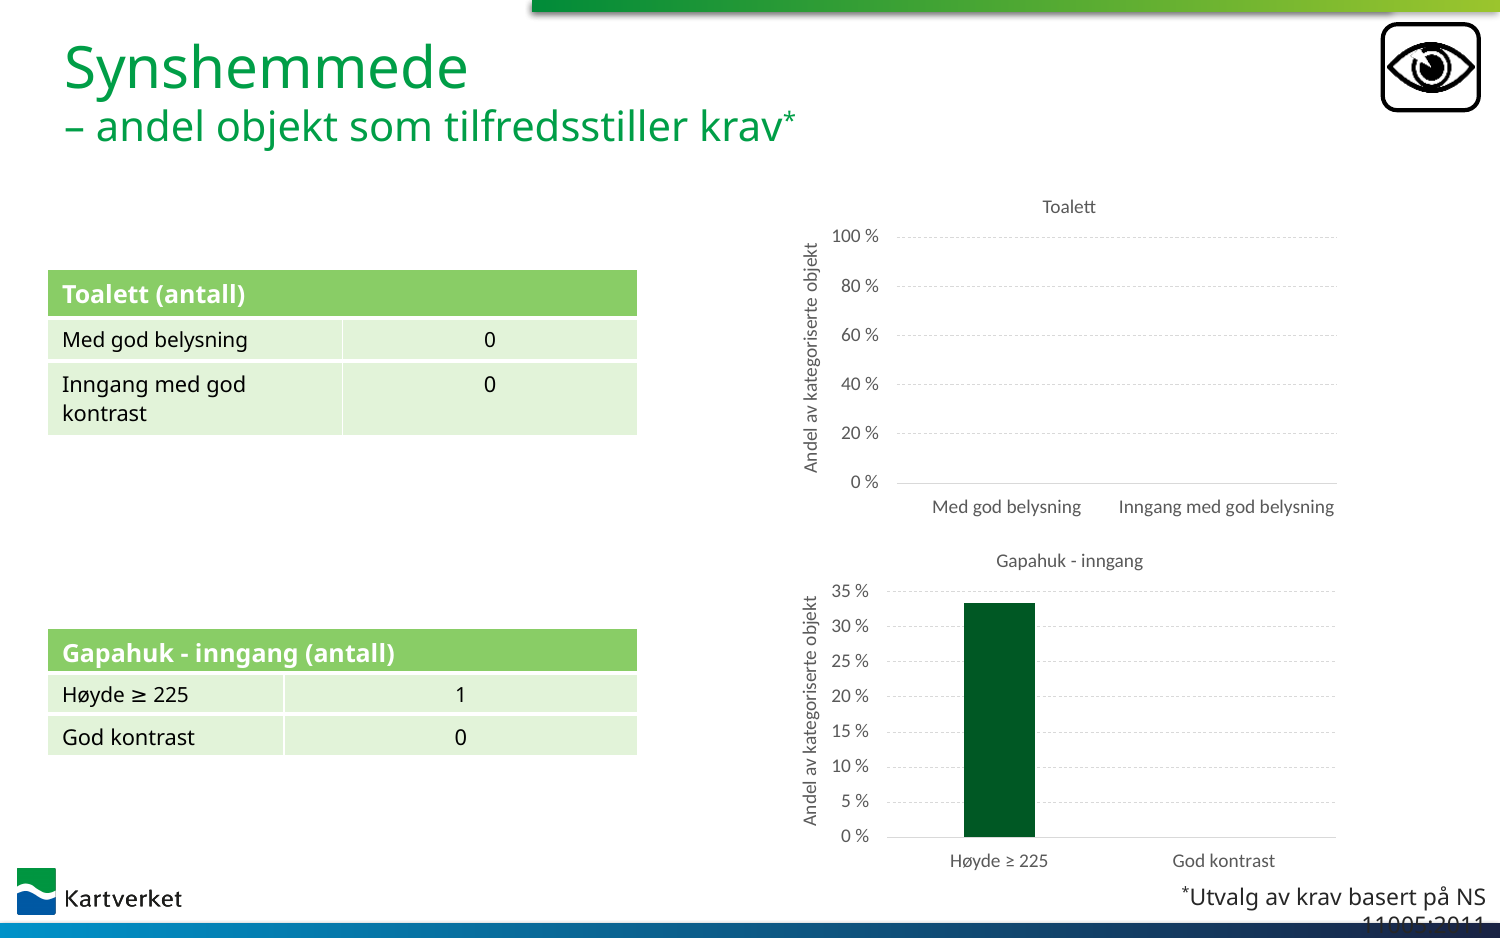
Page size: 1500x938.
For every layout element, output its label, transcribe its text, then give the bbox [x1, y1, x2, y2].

picture [791, 187, 1348, 526]
table_cell God kontrast [48, 716, 283, 755]
table_cell 0 [343, 320, 637, 359]
table_cell Med god belysning [48, 320, 342, 359]
table_cell 1 [285, 675, 637, 712]
picture [791, 541, 1348, 880]
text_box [1382, 24, 1480, 111]
text_box Synshemmede – andel objekt som tilfredsstiller krav* [49, 24, 1431, 158]
table_header Gapahuk - inngang (antall) [48, 629, 637, 671]
table_cell Inngang med god kontrast [48, 363, 342, 435]
table_cell 0 [343, 363, 637, 435]
table_header Toalett (antall) [48, 270, 637, 316]
text_box *Utvalg av krav basert på NS 11005:2011 [1068, 873, 1500, 938]
table_cell Høyde ≥ 225 [48, 675, 283, 712]
table_cell 0 [285, 716, 637, 755]
